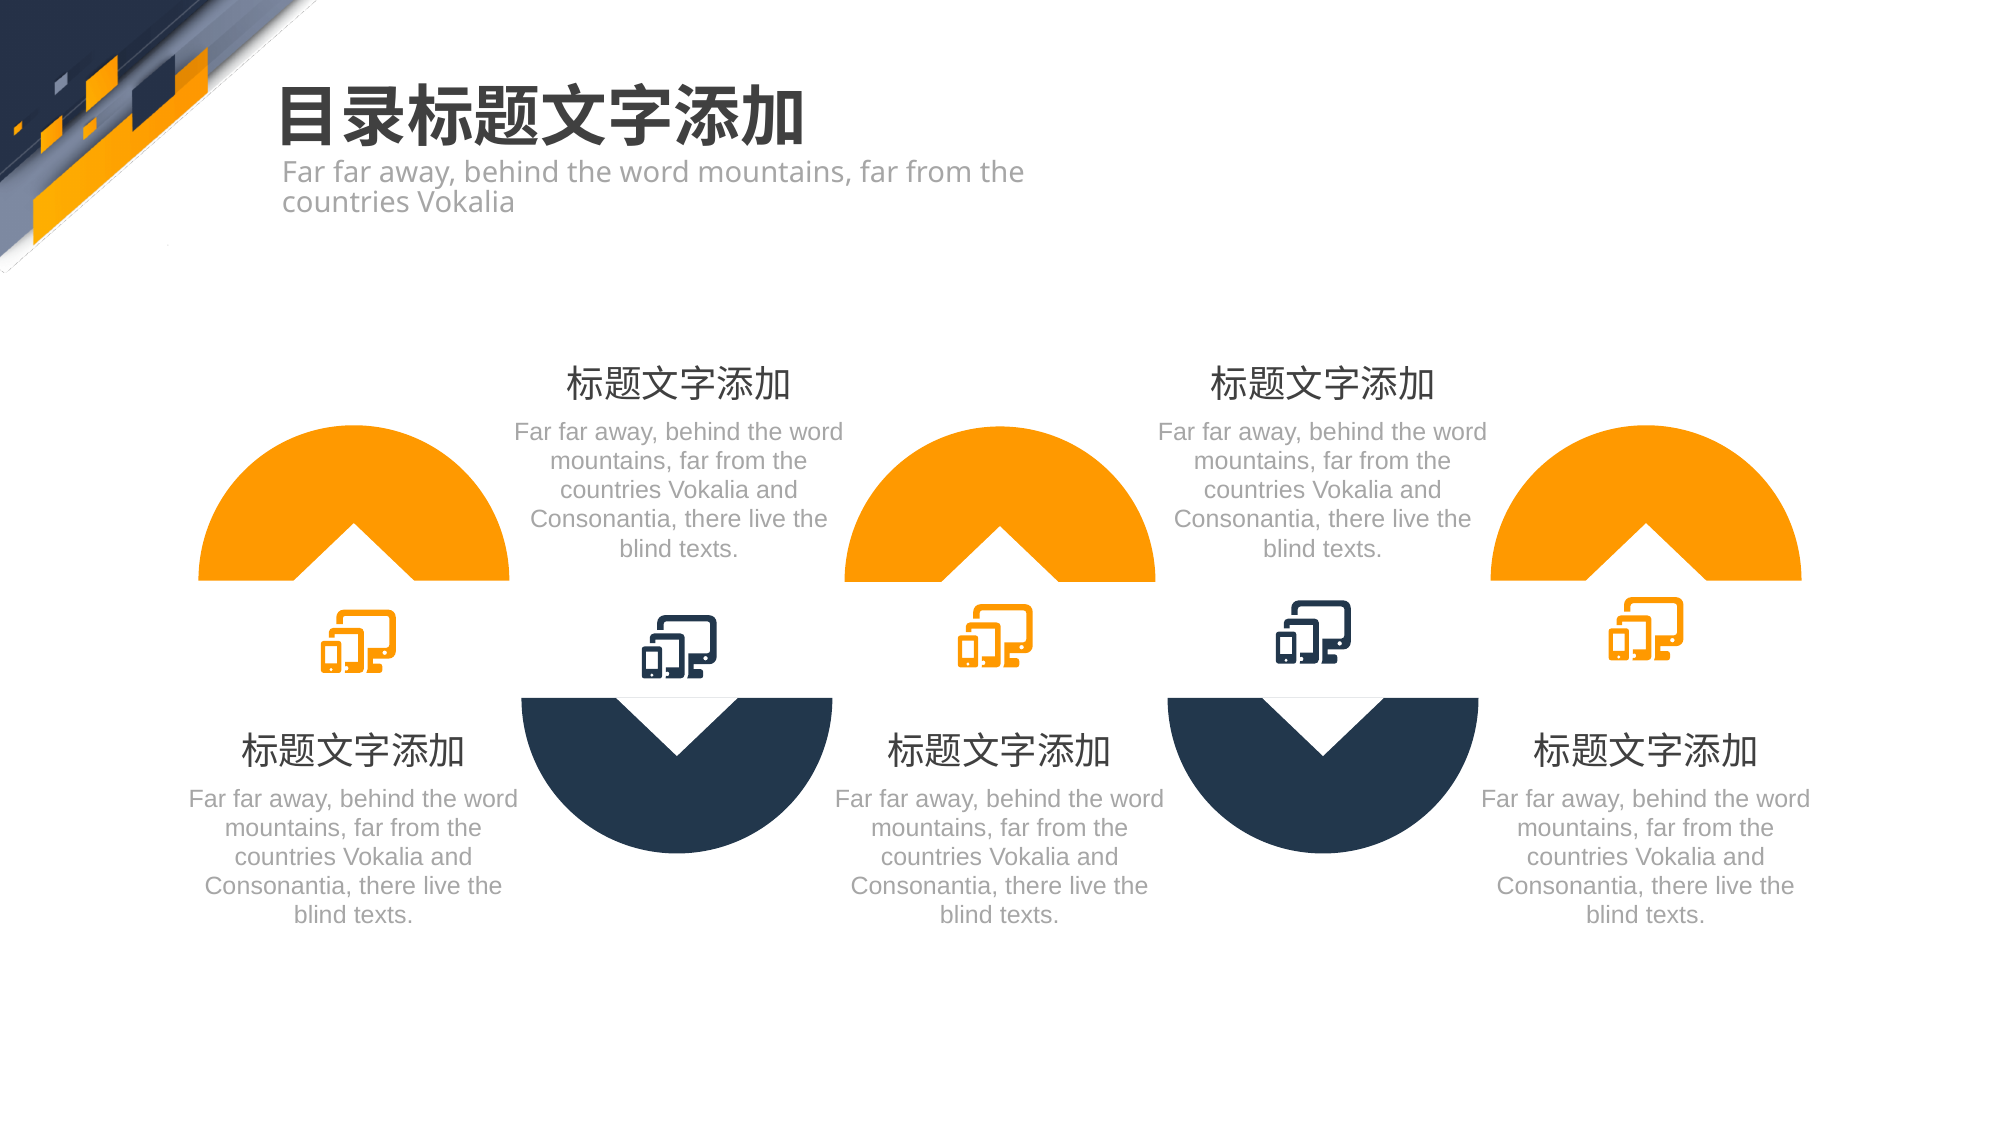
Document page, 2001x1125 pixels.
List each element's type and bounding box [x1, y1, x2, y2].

text_box [197, 424, 511, 582]
text_box [613, 696, 741, 758]
text_box [1582, 521, 1710, 583]
text_box [956, 603, 1034, 669]
text_box [1259, 696, 1387, 758]
text_box [152, 726, 555, 930]
text_box [1166, 696, 1480, 855]
text_box [1445, 726, 1847, 930]
text_box [290, 521, 418, 583]
text_box [273, 74, 1135, 190]
picture [0, 0, 388, 330]
text_box [1122, 360, 1524, 564]
text_box [478, 360, 881, 564]
text_box [640, 614, 718, 680]
text_box [1274, 599, 1352, 665]
text_box [799, 726, 1201, 930]
text_box [843, 425, 1157, 583]
text_box [1607, 596, 1685, 662]
text_box [520, 696, 834, 855]
text_box [936, 524, 1064, 586]
text_box [319, 608, 397, 674]
text_box [1489, 424, 1803, 582]
